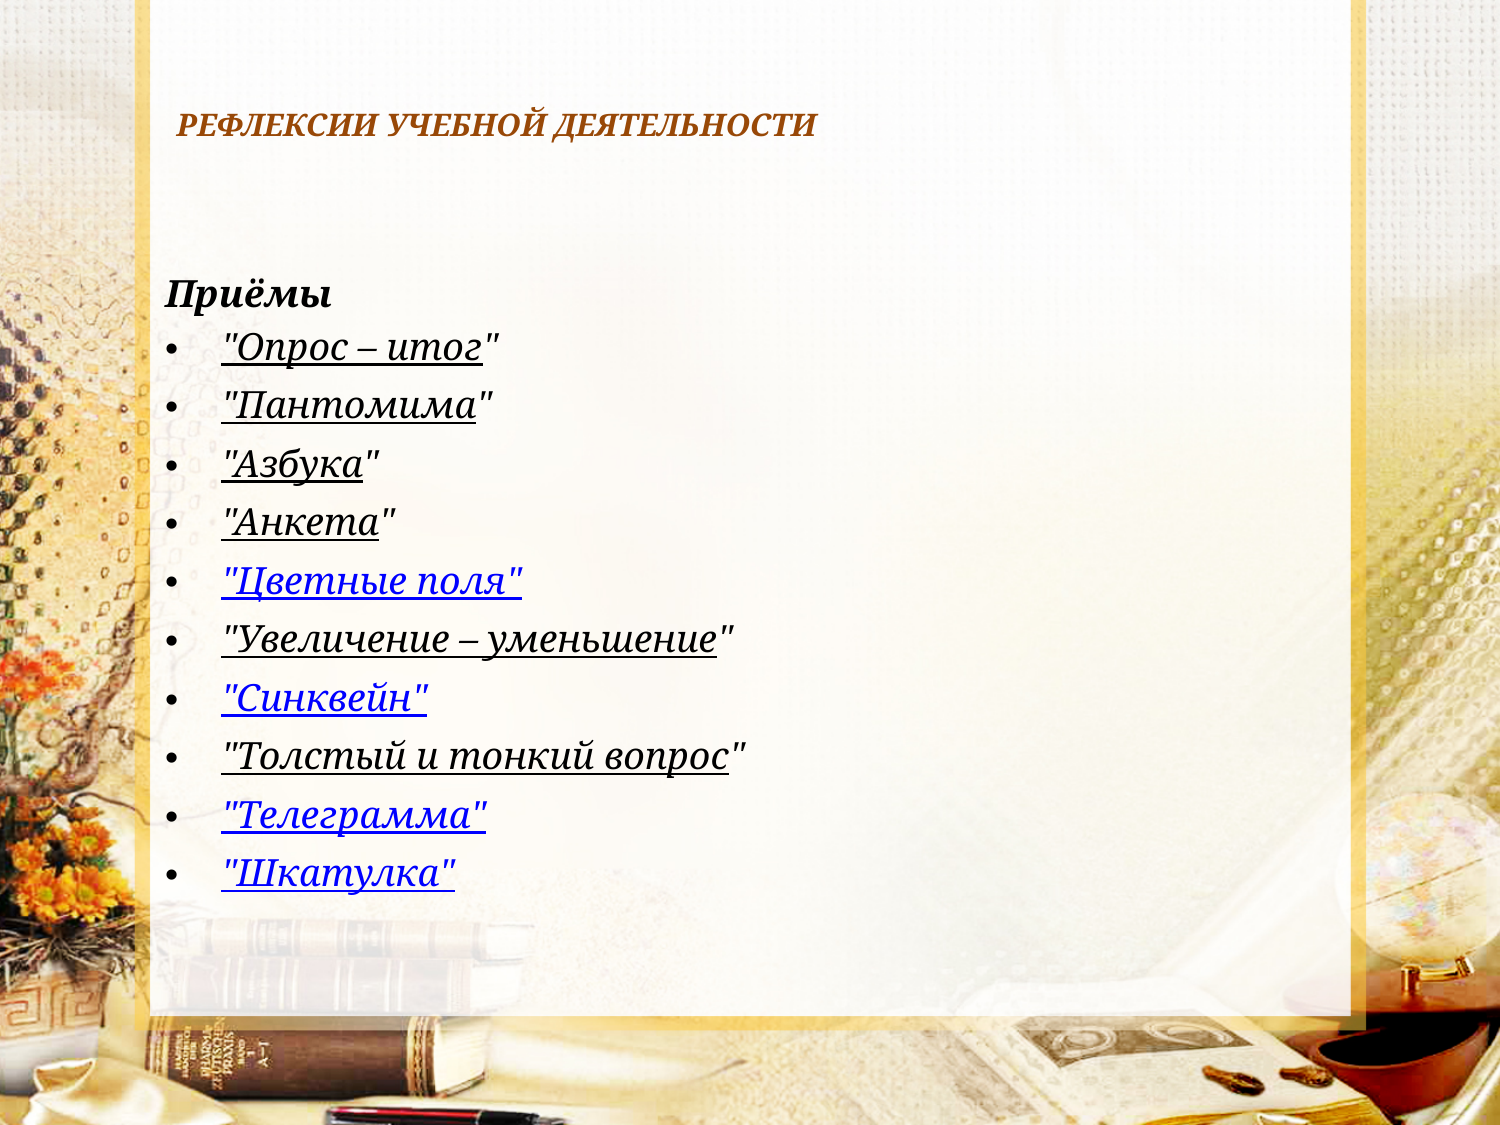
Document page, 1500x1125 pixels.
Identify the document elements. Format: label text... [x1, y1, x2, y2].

picture [0, 0, 1500, 1125]
title РЕФЛЕКСИИ УЧЕБНОЙ ДЕЯТЕЛЬНОСТИ [153, 0, 1354, 188]
list Приёмы "Опрос – итог" "Пантомима" "Азбука" "Анкета" "Цветные поля" "Увеличение – уменьшение" "Синквейн" "Толстый и тонкий вопрос" "Телеграмма" "Шкатулка" [150, 262, 1338, 1005]
